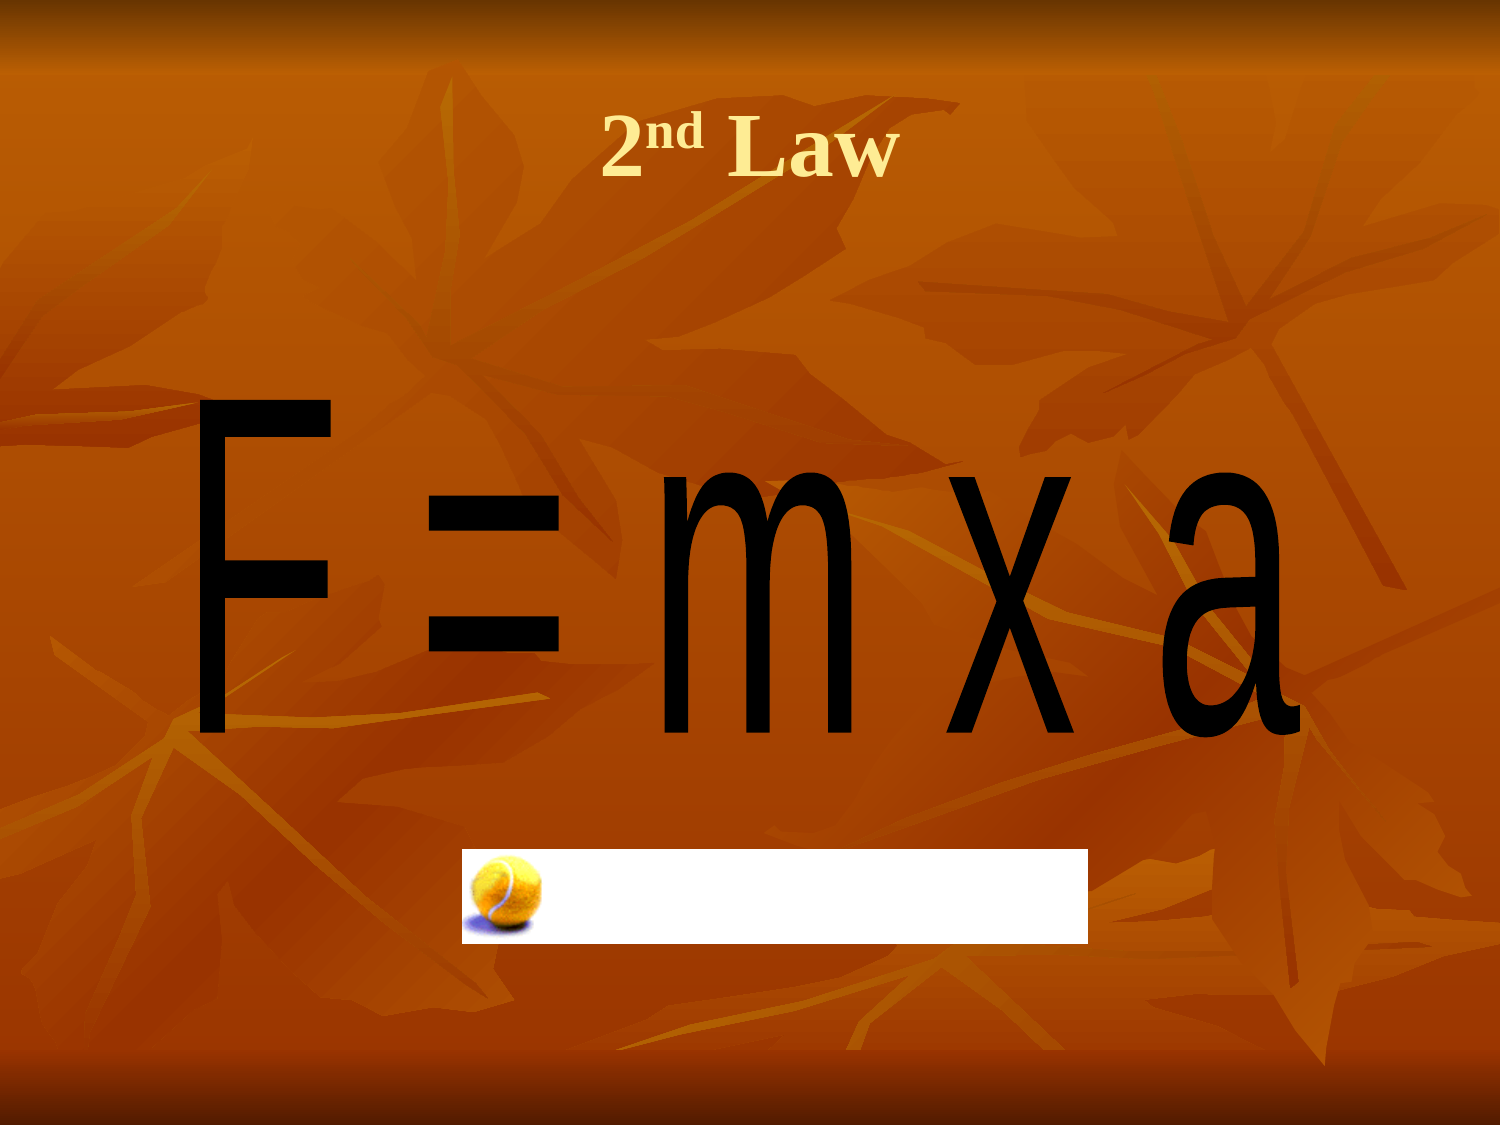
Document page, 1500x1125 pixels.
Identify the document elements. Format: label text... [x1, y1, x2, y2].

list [462, 849, 1088, 944]
title 2nd Law [74, 45, 1426, 234]
